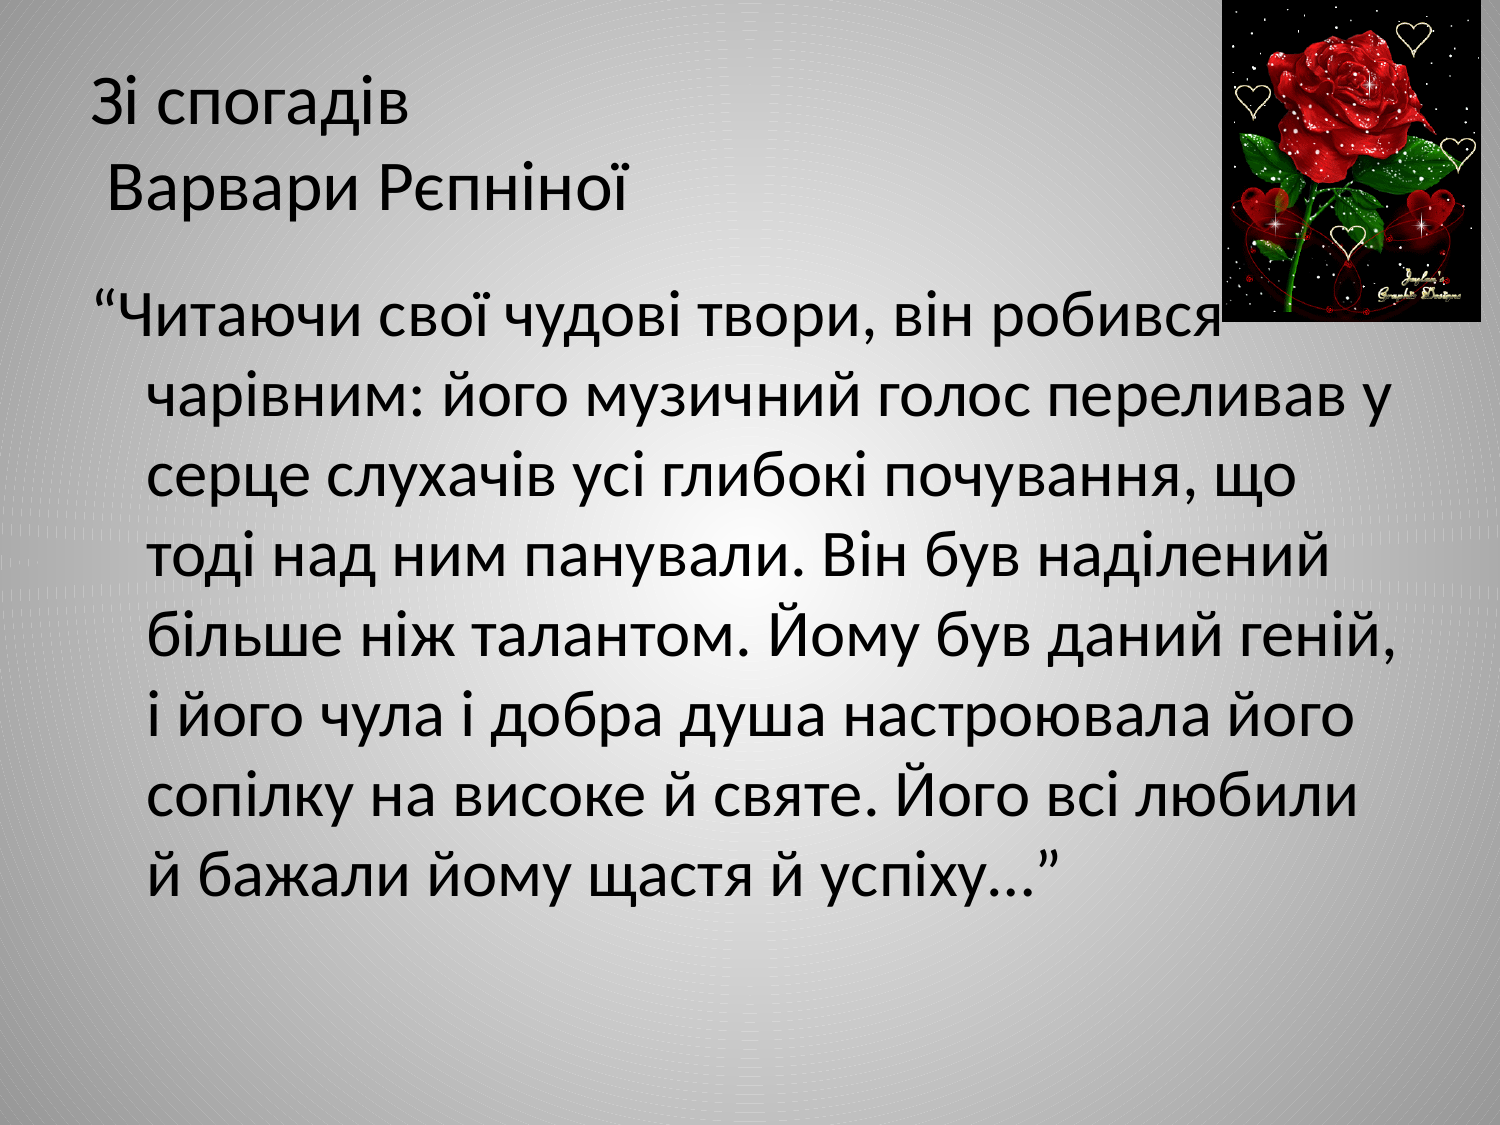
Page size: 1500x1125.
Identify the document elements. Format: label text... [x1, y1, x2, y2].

picture [1222, 0, 1481, 323]
title Зі спогадів Варвари Рєпніної [75, 45, 1217, 233]
list “Читаючи свої чудові твори, він робився чарівним: його музичний голос переливав у серце слухачів усі глибокі почування, що тоді над ним панували. Він був наділений більше ніж талантом. Йому був даний геній, і його чула і добра душа настроювала його сопілку на високе й святе. Його всі любили й бажали йому щастя й успіху…” [75, 262, 1425, 1005]
